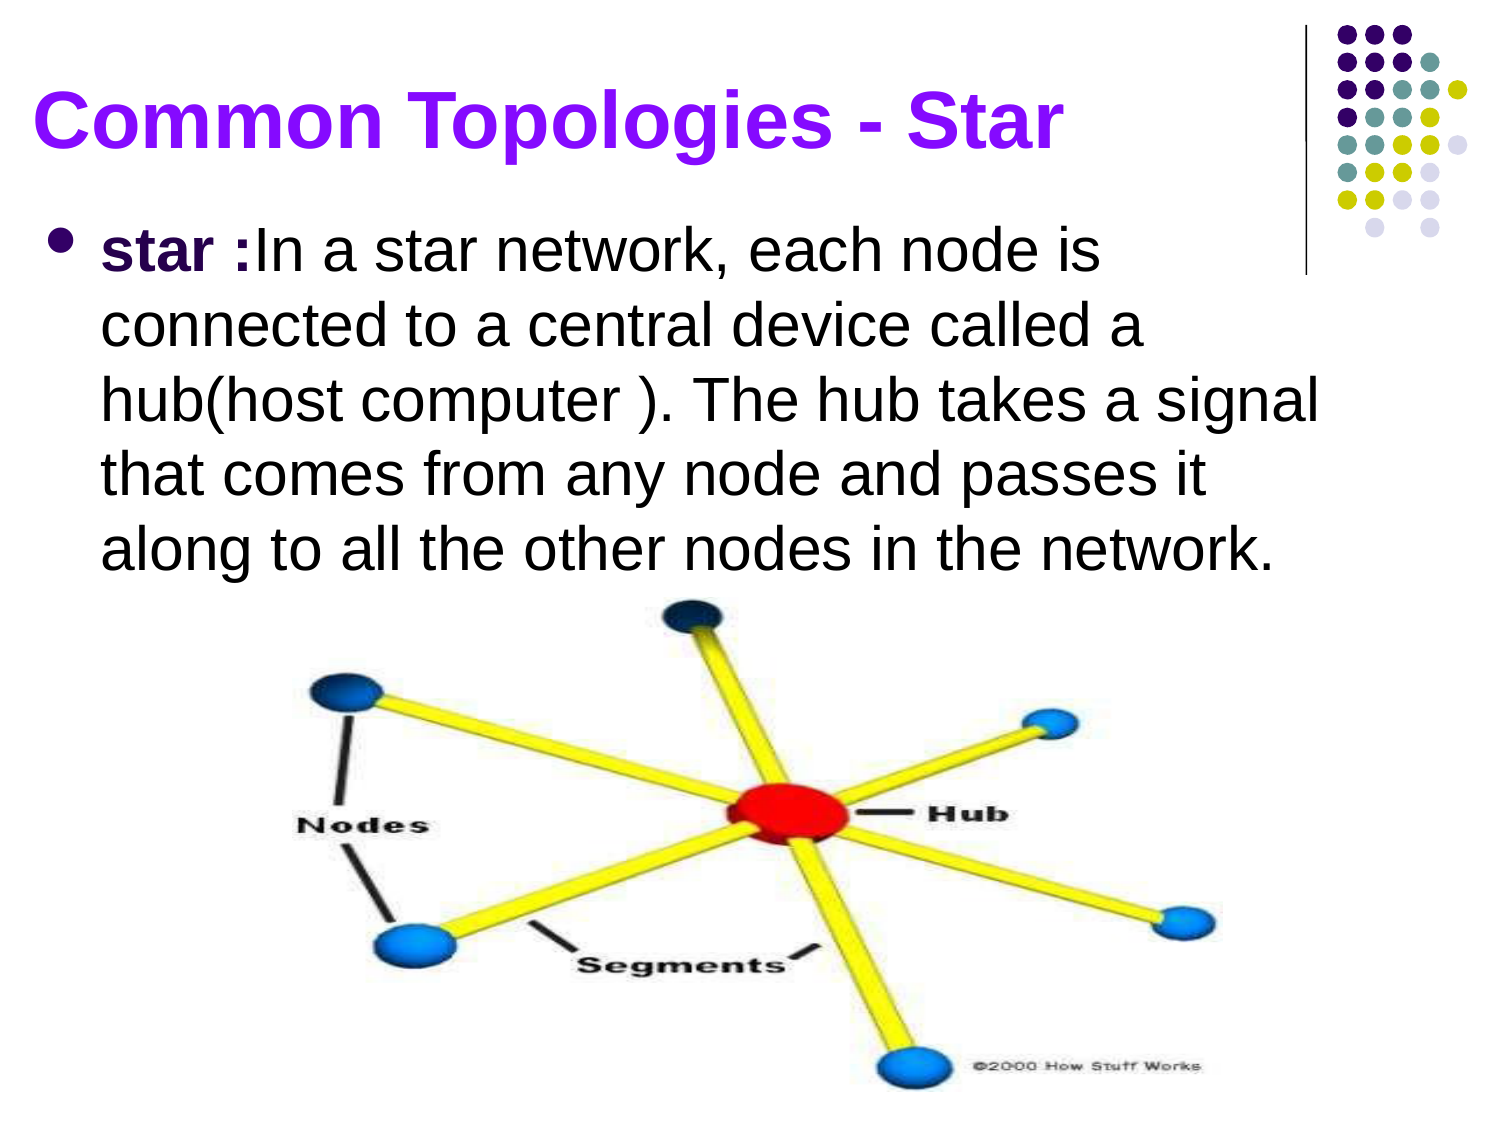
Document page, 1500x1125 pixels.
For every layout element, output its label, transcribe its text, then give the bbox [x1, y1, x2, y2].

picture [292, 597, 1224, 1093]
list star :In a star network, each node is connected to a central device called a hub(host computer ). The hub takes a signal that comes from any node and passes it along to all the other nodes in the network. [29, 113, 1380, 838]
title Common Topologies - Star [17, 0, 1256, 173]
